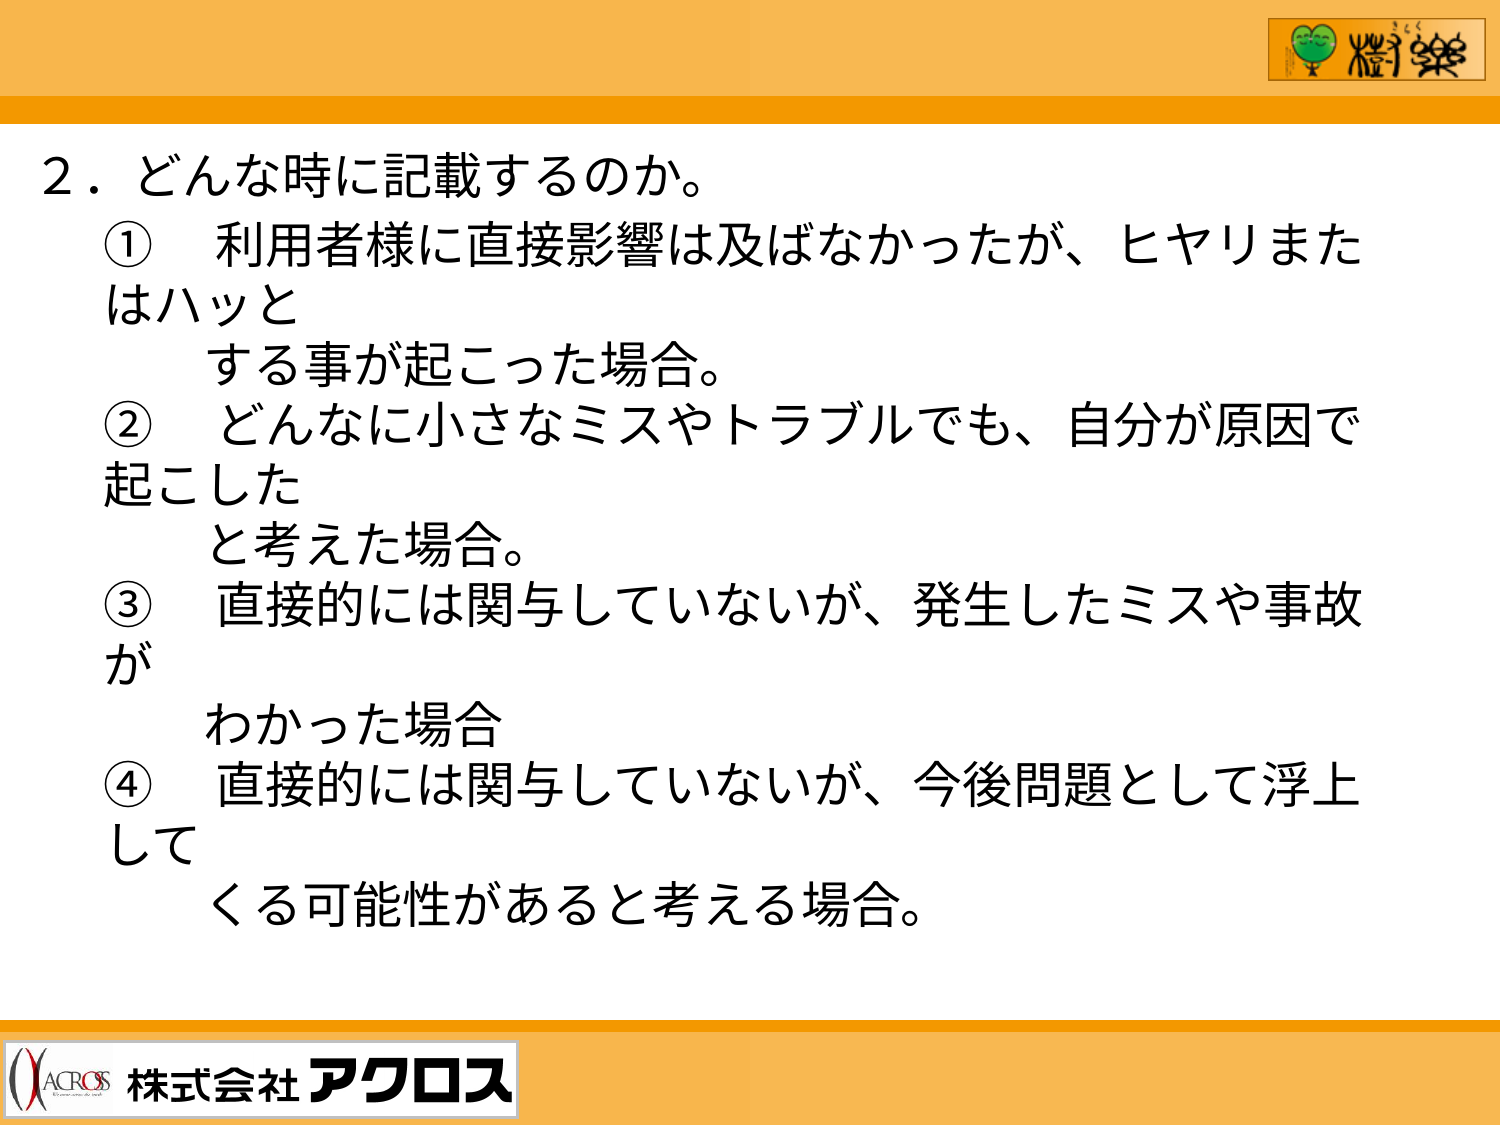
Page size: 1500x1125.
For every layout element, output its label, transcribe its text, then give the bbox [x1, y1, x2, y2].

text_box ２．どんな時に記載するのか。 [17, 137, 1483, 212]
picture [0, 0, 1500, 124]
text_box ① 利用者様に直接影響は及ばなかったが、ヒヤリまたはハッと する事が起こった場合。 ② どんなに小さなミスやトラブルでも、自分が原因で起こした と考えた場合。 ③ 直接的には関与していないが、発生したミスや事故が わかった場合 ④ 直接的には関与していないが、今後問題として浮上して くる可能性があると考える場合。 [88, 205, 1424, 941]
picture [0, 1020, 1500, 1125]
